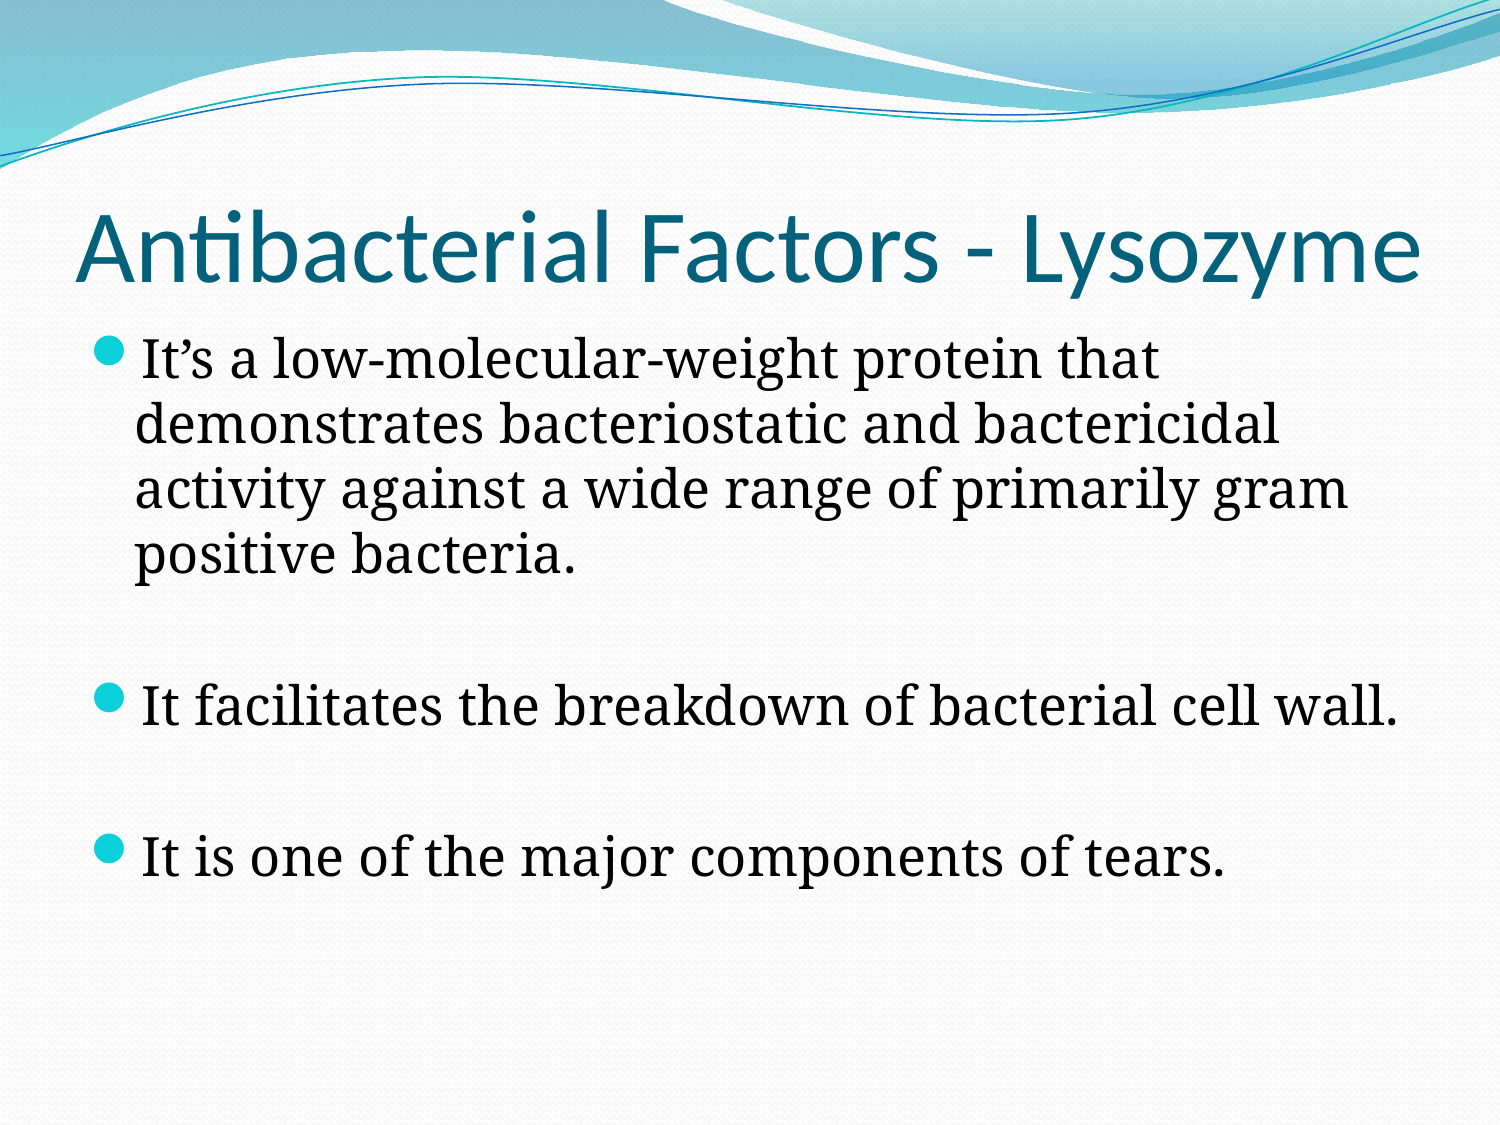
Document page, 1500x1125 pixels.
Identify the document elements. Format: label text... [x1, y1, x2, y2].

list It’s a low-molecular-weight protein that demonstrates bacteriostatic and bactericidal activity against a wide range of primarily gram positive bacteria. It facilitates the breakdown of bacterial cell wall. It is one of the major components of tears. [75, 317, 1425, 1038]
title Antibacterial Factors - Lysozyme [75, 115, 1425, 303]
